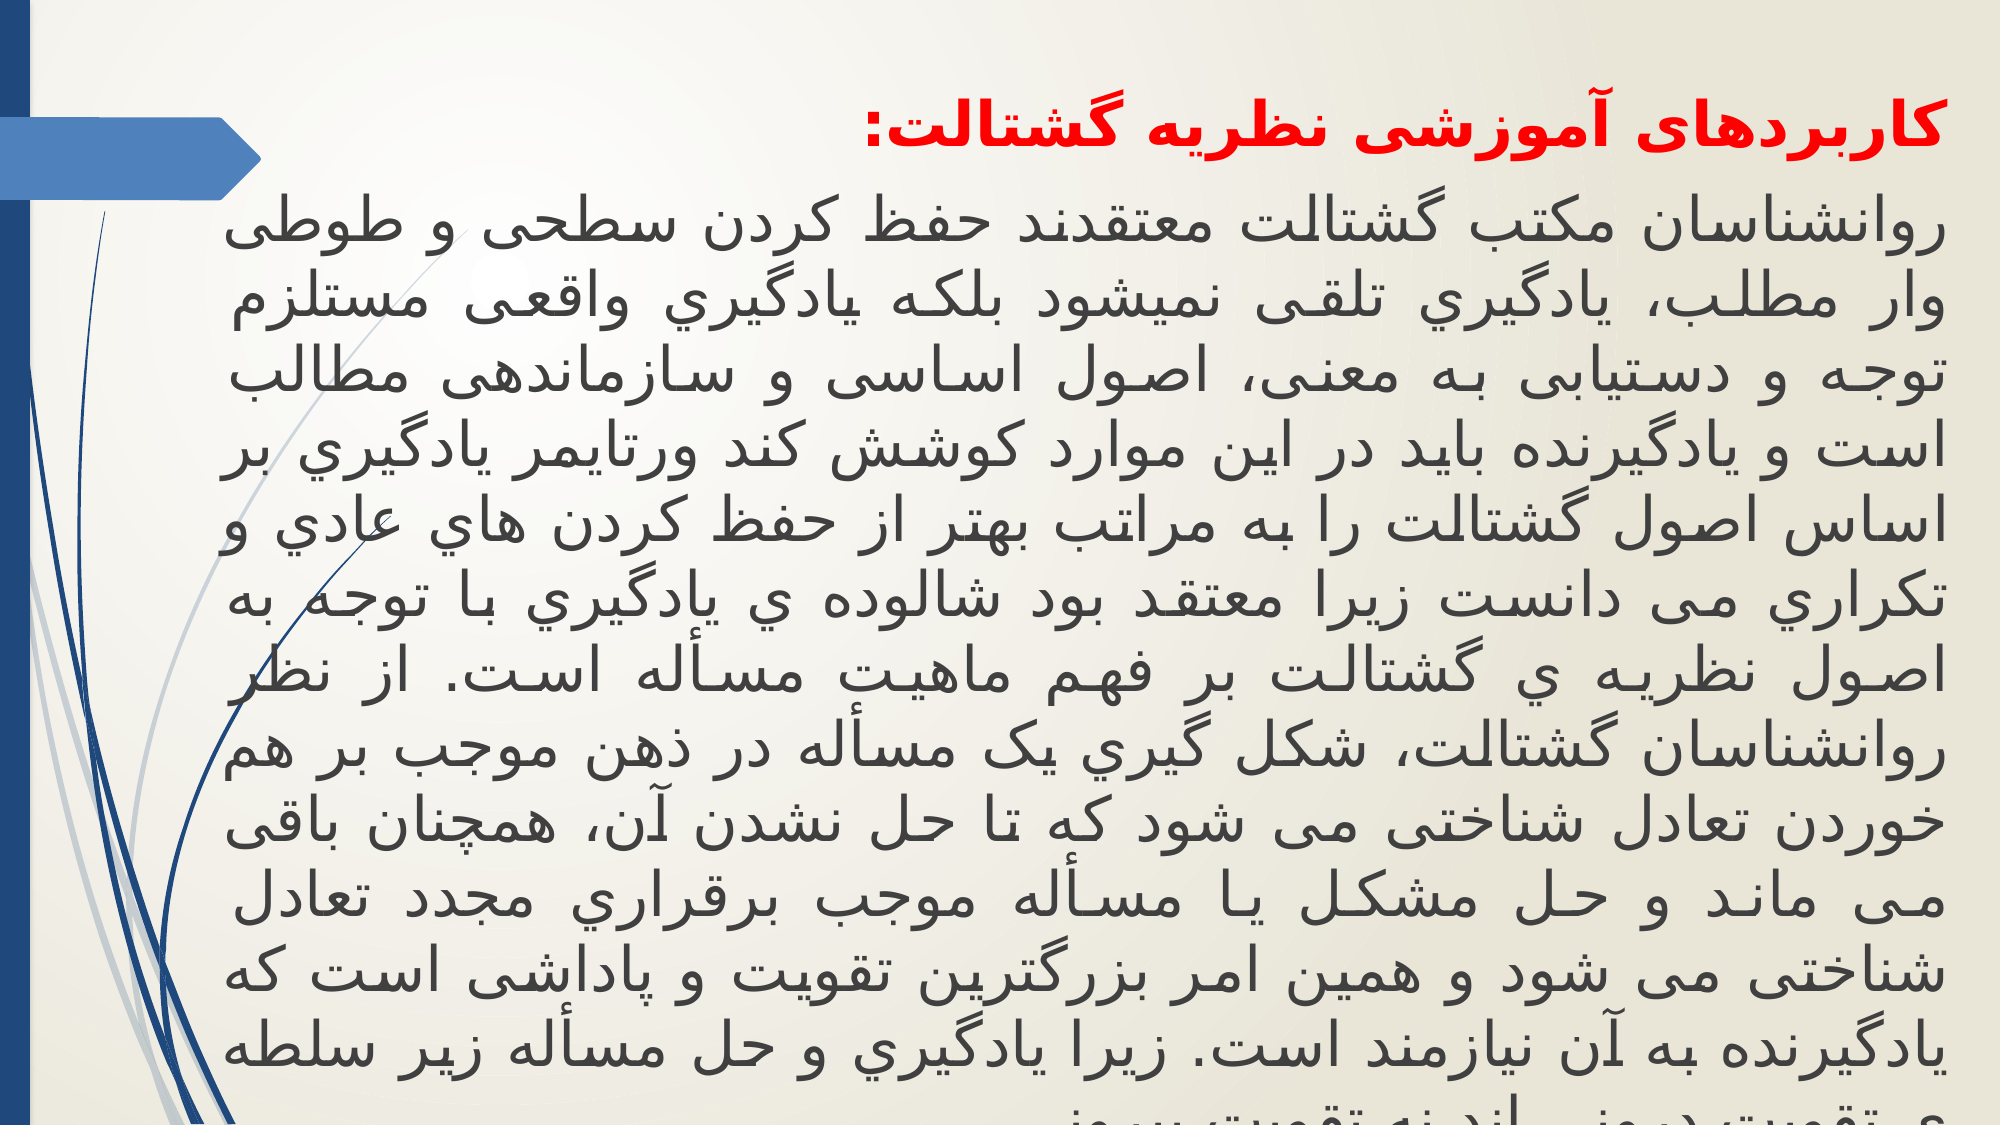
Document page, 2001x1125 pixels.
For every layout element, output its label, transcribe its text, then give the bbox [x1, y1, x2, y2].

list کاربردهای آموزشی نظریه گشتالت: روانشناسان مکتب گشتالت معتقدند حفظ كردن سطحی و طوطی وار مطلب، یادگيري تلقی نميشود بلکه یادگيري واقعی مستلزم توجه و دستيابی به معنی، اصول اساسی و سازماندهی مطالب است و یادگيرنده باید در این موارد كوشش كند ورتایمر یادگيري بر اساس اصول گشتالت را به مراتب بهتر از حفظ كردن هاي عادي و تکراري می دانست زیرا معتقد بود شالوده ي یادگيري با توجه به اصول نظریه ي گشتالت بر فهم ماهيت مسأله است. از نظر روانشناسان گشتالت، شکل گيري یک مسأله در ذهن موجب بر هم خوردن تعادل شناختی می شود كه تا حل نشدن آن، همچنان باقی می ماند و حل مشکل یا مسأله موجب برقراري مجدد تعادل شناختی می شود و همين امر بزرگترین تقویت و پاداشی است كه یادگيرنده به آن نيازمند است. زیرا یادگيري و حل مسأله زیر سلطه ي تقویت درونی اند نه تقویت بيرونی. آدمی با گذشت زمان یاد می گيرد كه از اجزاي معين یک كل یا گشتالت می توان گشتالت هاي جدیدي ساخت كه با گشتالت هاي اوليه كامالً متفاوت است. [204, 76, 1965, 846]
